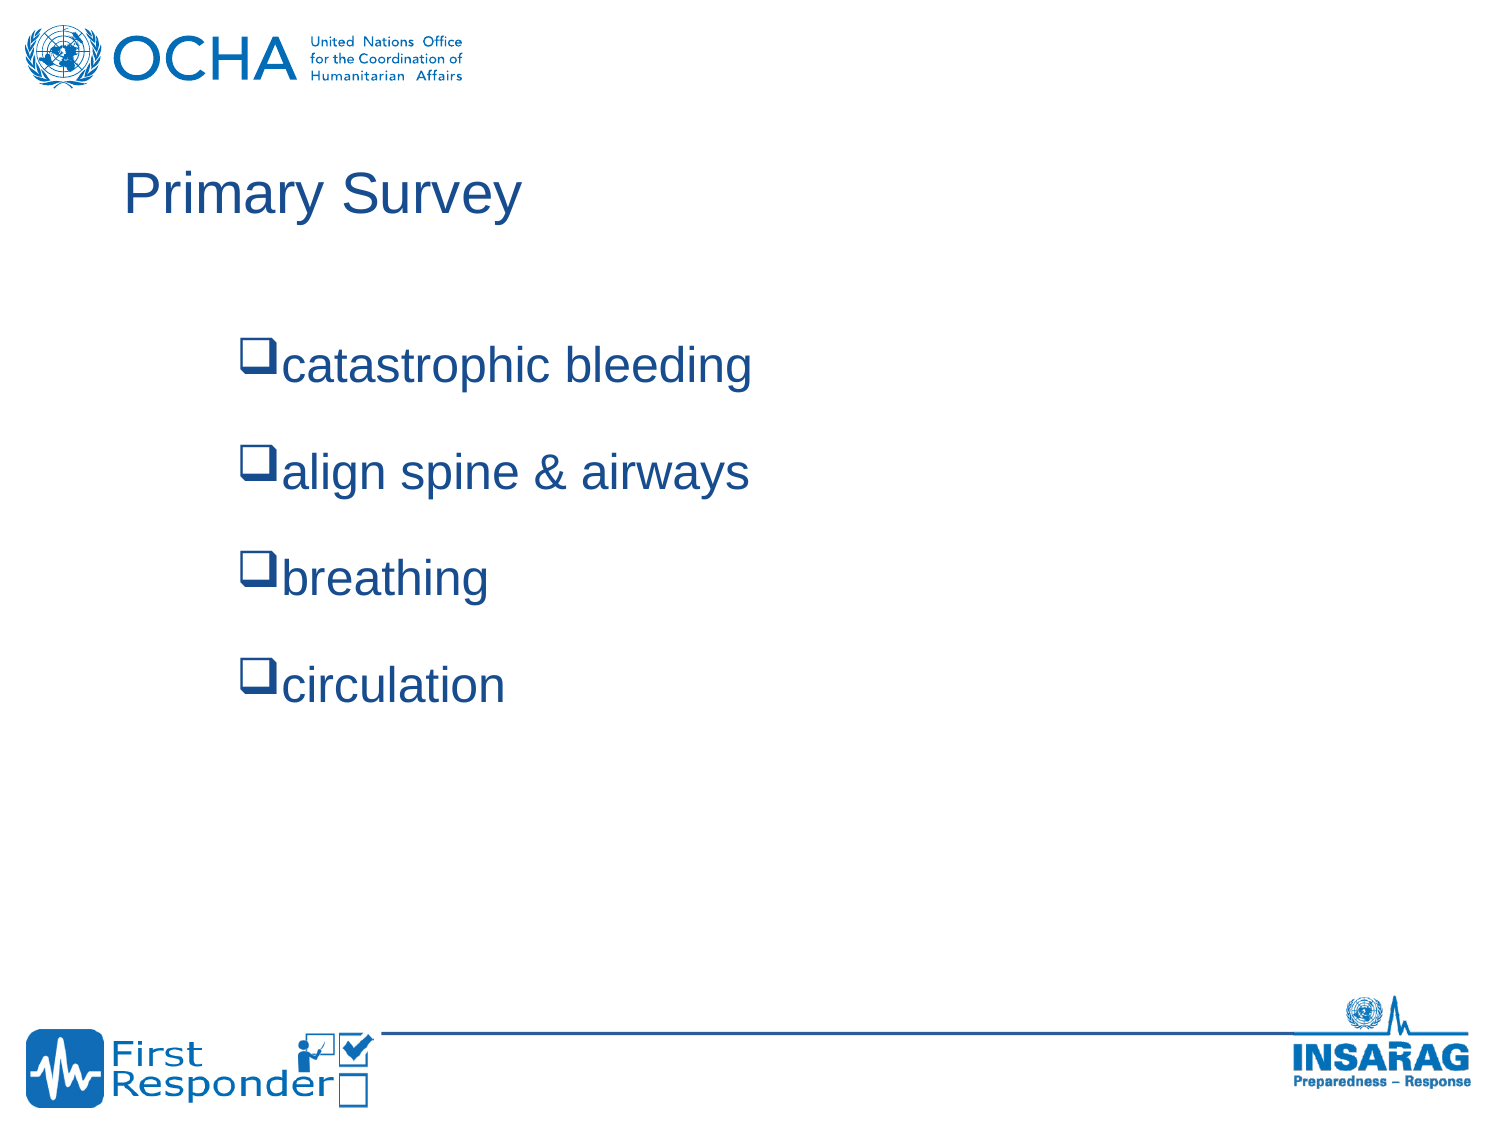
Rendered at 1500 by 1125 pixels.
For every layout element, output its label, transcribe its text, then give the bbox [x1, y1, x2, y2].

text_box Primary Survey [102, 147, 538, 233]
picture [1287, 995, 1471, 1094]
text_box catastrophic bleeding align spine & airways breathing circulation [118, 295, 1263, 821]
picture [24, 1024, 375, 1113]
